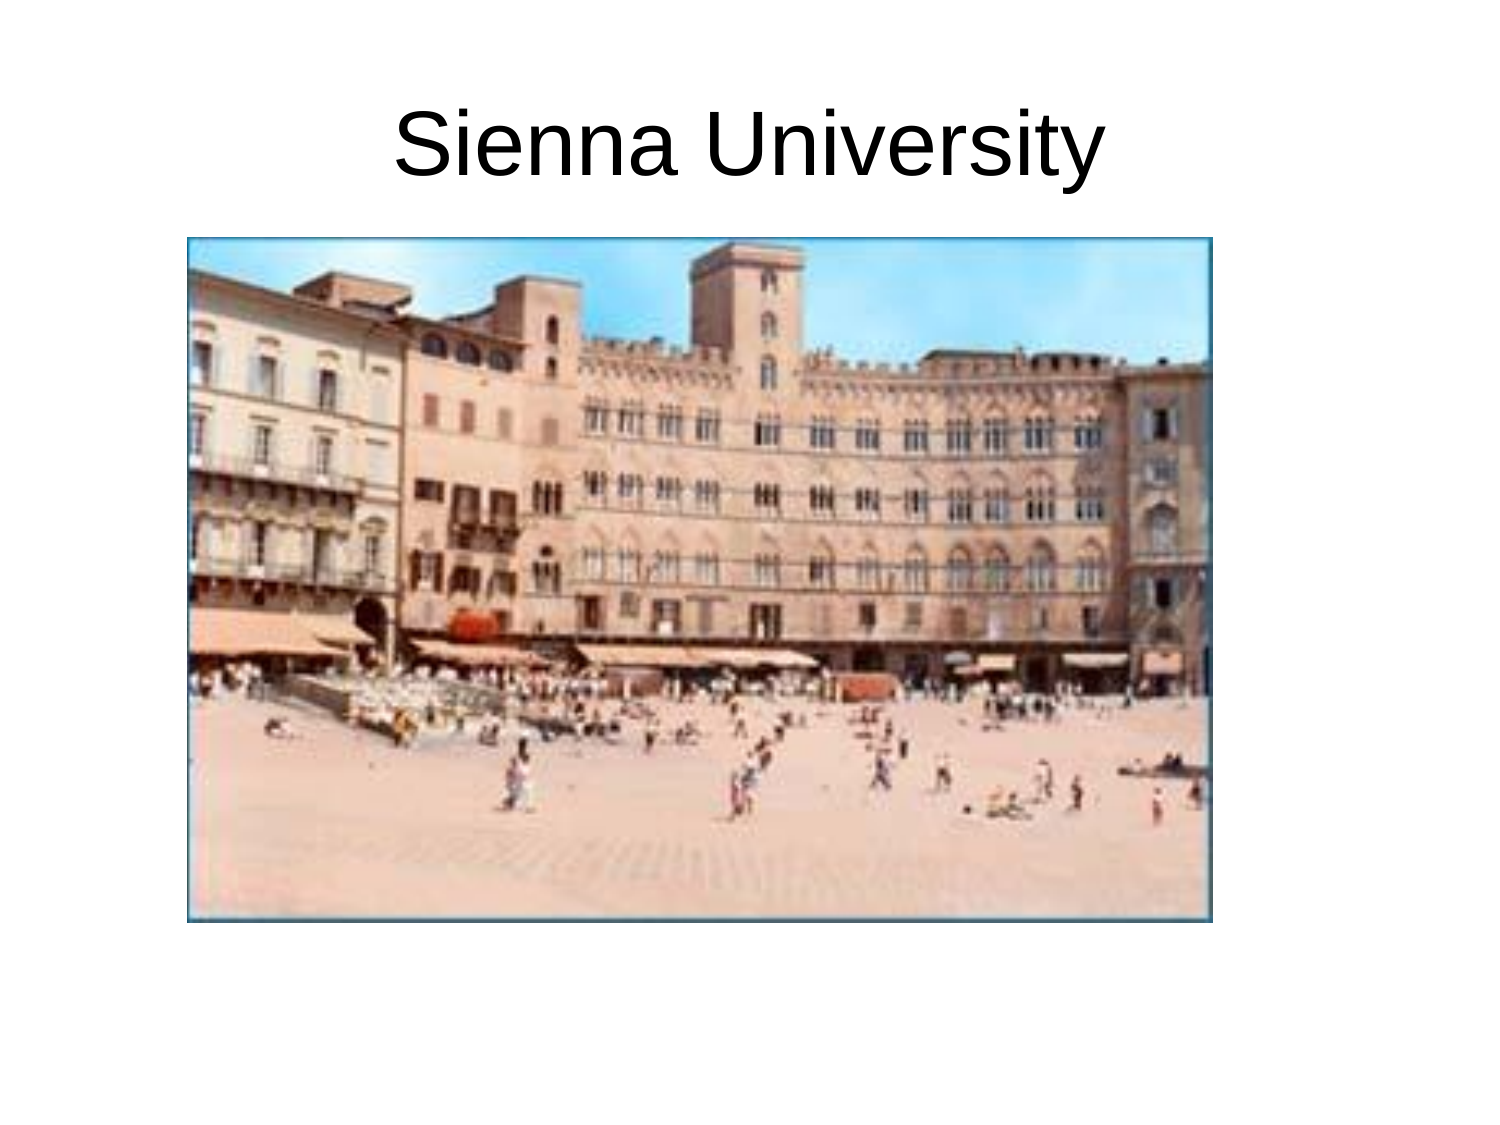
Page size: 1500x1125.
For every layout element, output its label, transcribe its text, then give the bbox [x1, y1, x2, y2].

picture [187, 237, 1213, 924]
title Sienna University [75, 45, 1425, 233]
